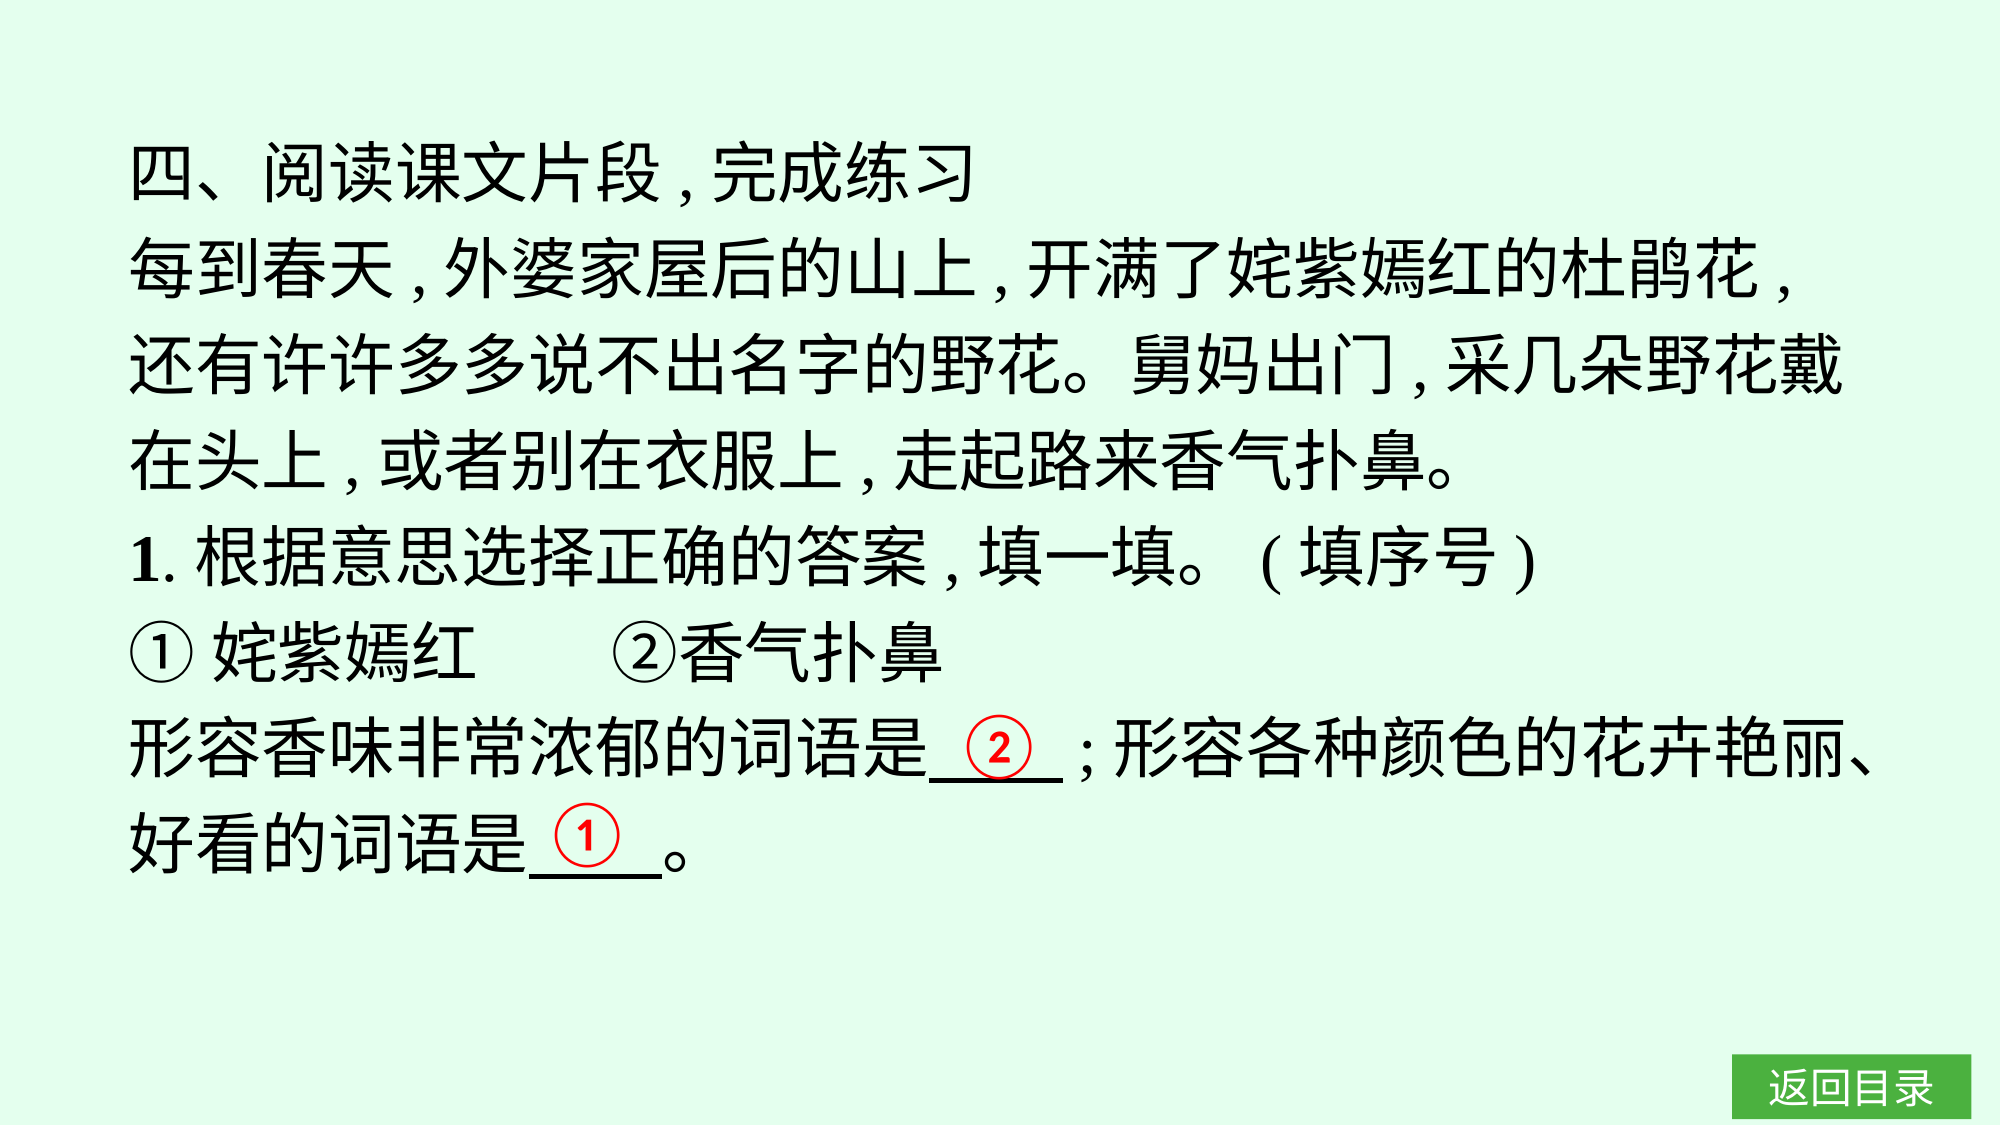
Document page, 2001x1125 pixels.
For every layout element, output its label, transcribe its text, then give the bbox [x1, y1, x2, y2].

text_box ① [528, 766, 647, 878]
text_box ② [940, 678, 1060, 790]
text_box 四、阅读课文片段,完成练习 每到春天,外婆家屋后的山上,开满了姹紫嫣红的杜鹃花,还有许许多多说不出名字的野花。舅妈出门,采几朵野花戴在头上,或者别在衣服上,走起路来香气扑鼻。 1.根据意思选择正确的答案,填一填。(填序号) ①姹紫嫣红 ②香气扑鼻 形容香味非常浓郁的词语是 ;形容各种颜色的花卉艳丽、好看的词语是 。 [113, 107, 1887, 890]
